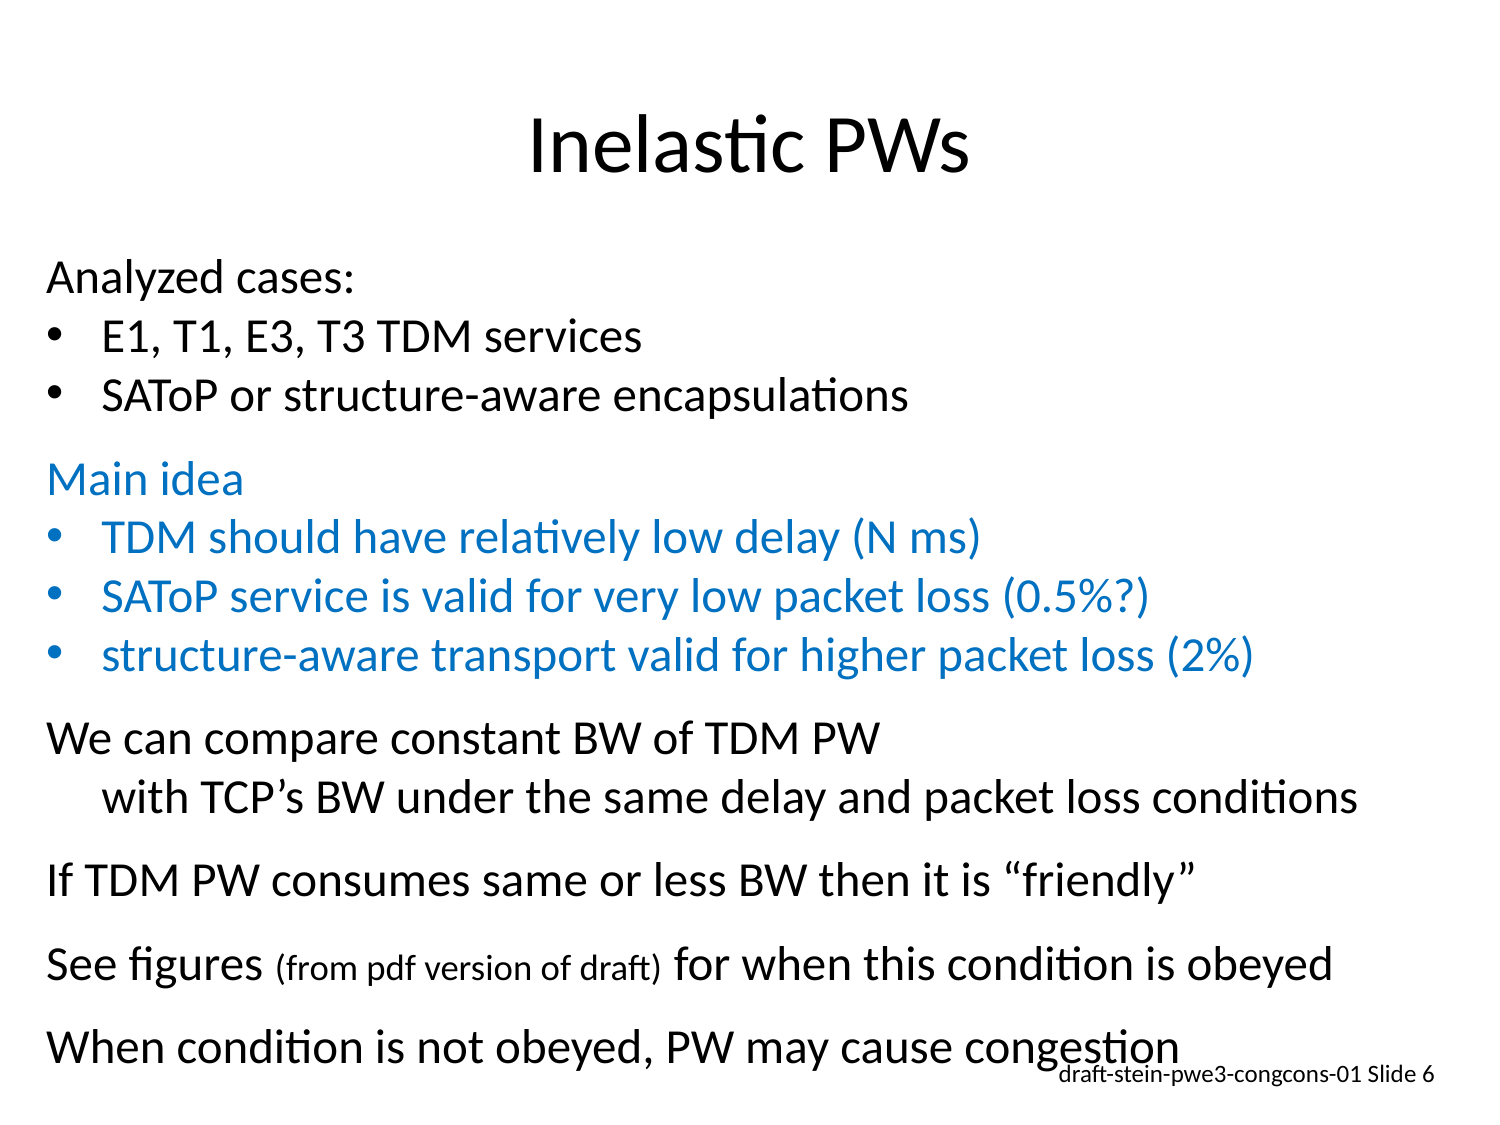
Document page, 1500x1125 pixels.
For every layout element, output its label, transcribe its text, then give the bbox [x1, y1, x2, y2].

slide_number draft-stein-pwe3-congcons-01 Slide 6 [1043, 1042, 1457, 1103]
list Analyzed cases: E1, T1, E3, T3 TDM services SAToP or structure-aware encapsulations Main idea TDM should have relatively low delay (N ms) SAToP service is valid for very low packet loss (0.5%?) structure-aware transport valid for higher packet loss (2%) We can compare constant BW of TDM PW with TCP’s BW under the same delay and packet loss conditions If TDM PW consumes same or less BW then it is “friendly” See figures (from pdf version of draft) for when this condition is obeyed When condition is not obeyed, PW may cause congestion [31, 237, 1450, 1082]
title Inelastic PWs [75, 45, 1425, 233]
